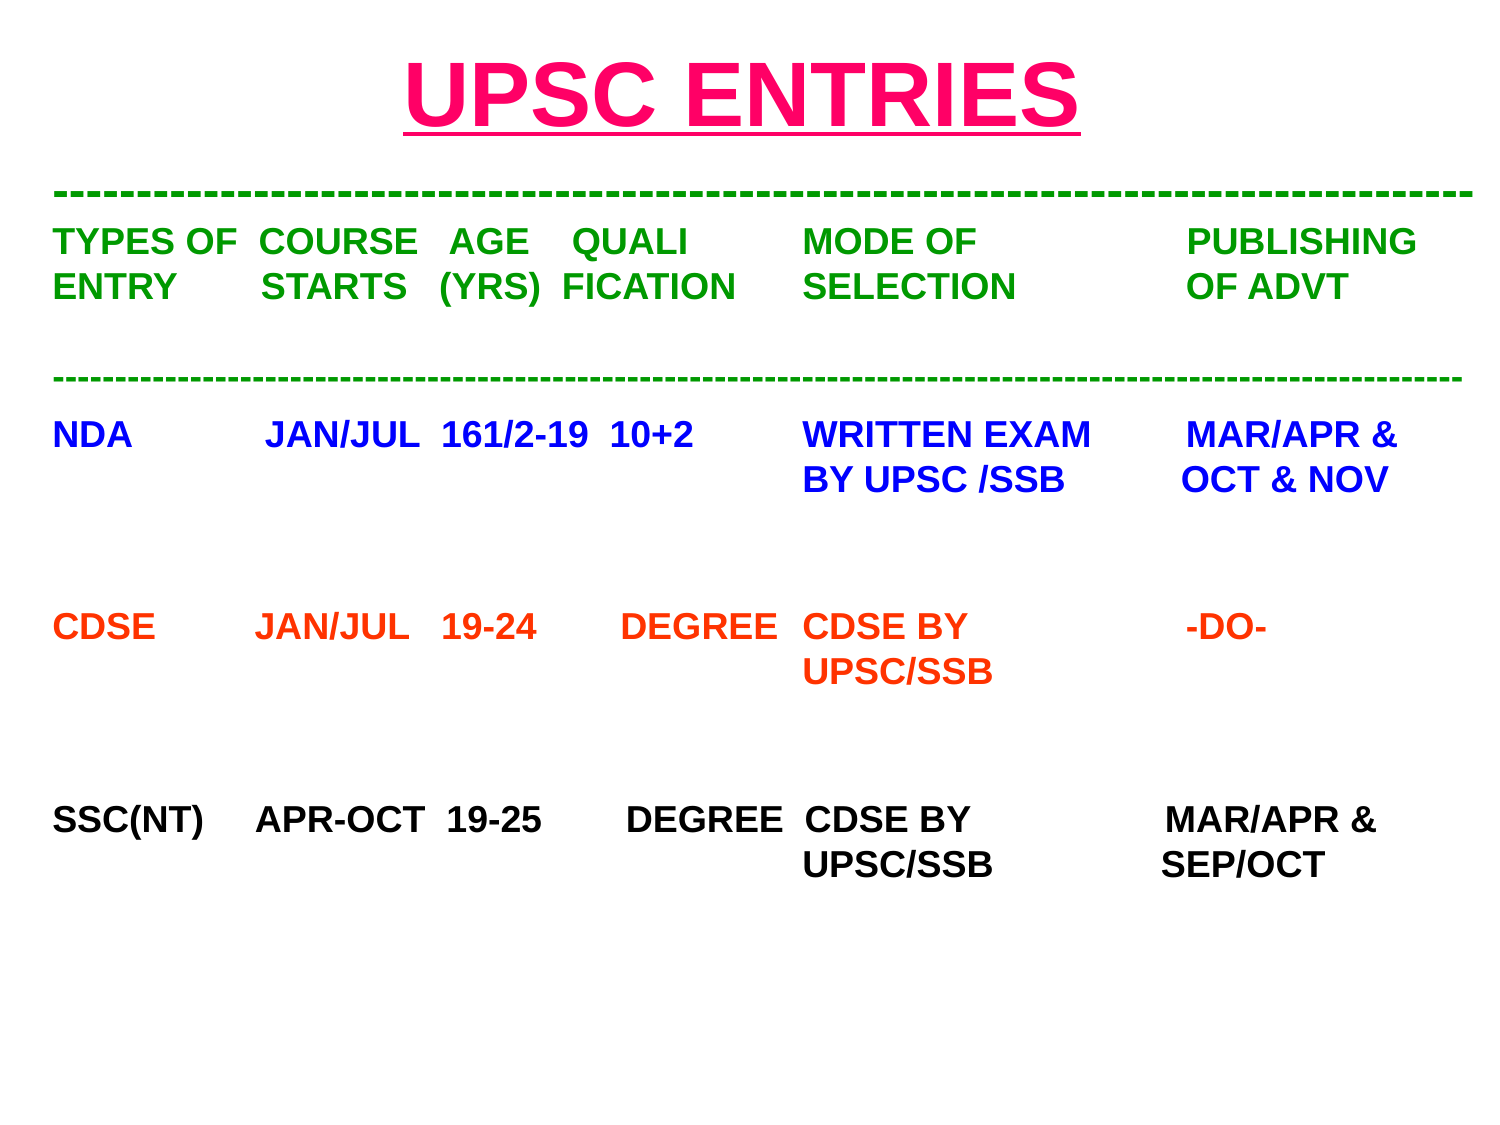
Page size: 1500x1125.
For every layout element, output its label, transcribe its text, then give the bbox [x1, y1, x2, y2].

text_box -------------------------------------------------------------------------------------TYPES OF COURSE AGE QUALI MODE OF PUBLISHING ENTRY STARTS (YRS) FICATION SELECTION OF ADVT ----------------------------------------------------------------------------------------------------------------- NDA JAN/JUL 161/2-19 10+2 WRITTEN EXAM MAR/APR & BY UPSC /SSB OCT & NOV CDSE JAN/JUL 19-24 DEGREE CDSE BY -DO- UPSC/SSB SSC(NT) APR-OCT 19-25 DEGREE CDSE BY MAR/APR & UPSC/SSB SEP/OCT [37, 149, 1500, 950]
text_box UPSC ENTRIES [24, 27, 1460, 153]
